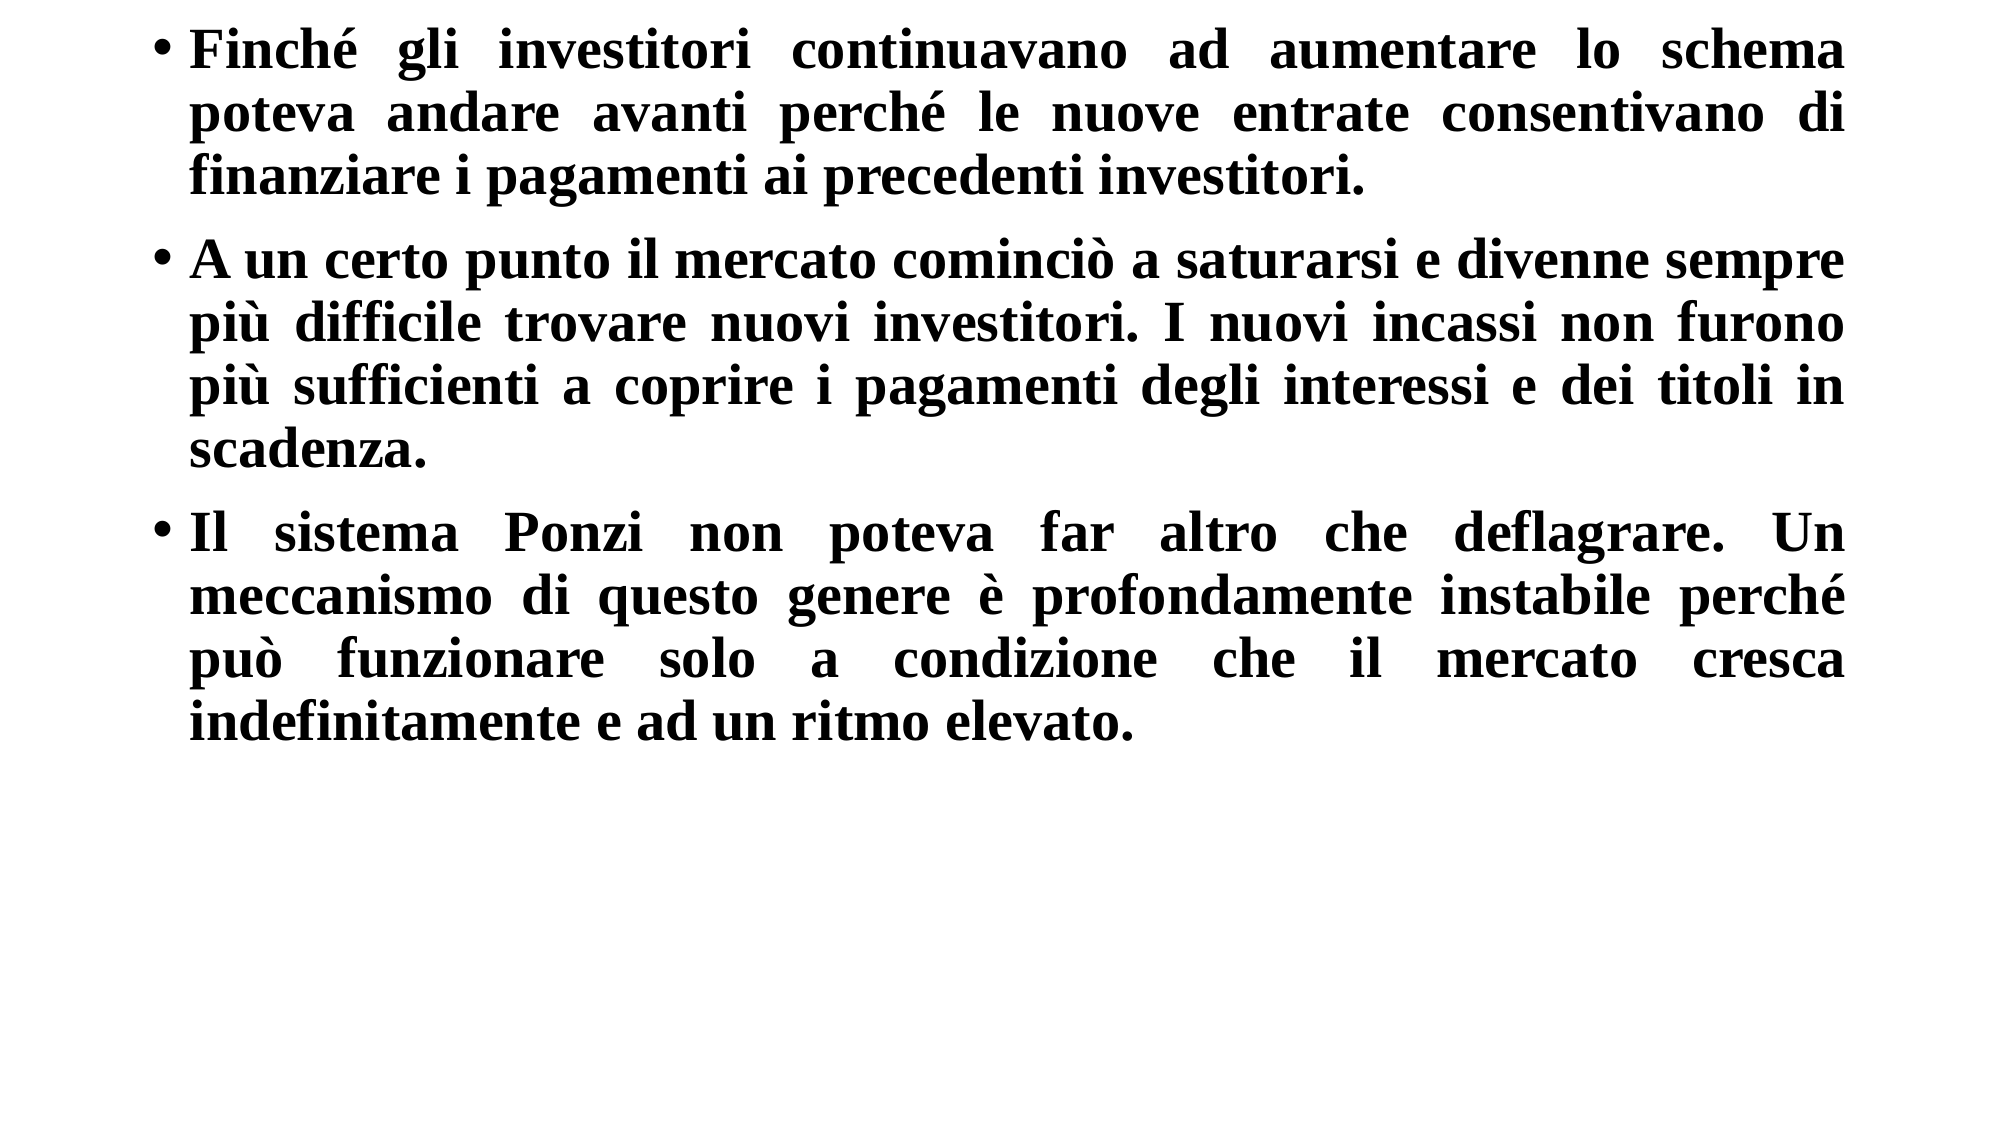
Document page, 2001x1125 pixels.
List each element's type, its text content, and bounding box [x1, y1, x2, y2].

list Finché gli investitori continuavano ad aumentare lo schema poteva andare avanti perché le nuove entrate consentivano di finanziare i pagamenti ai precedenti investitori. A un certo punto il mercato cominciò a saturarsi e divenne sempre più difficile trovare nuovi investitori. I nuovi incassi non furono più sufficienti a coprire i pagamenti degli interessi e dei titoli in scadenza. Il sistema Ponzi non poteva far altro che deflagrare. Un meccanismo di questo genere è profondamente instabile perché può funzionare solo a condizione che il mercato cresca indefinitamente e ad un ritmo elevato. [137, 11, 1863, 1014]
